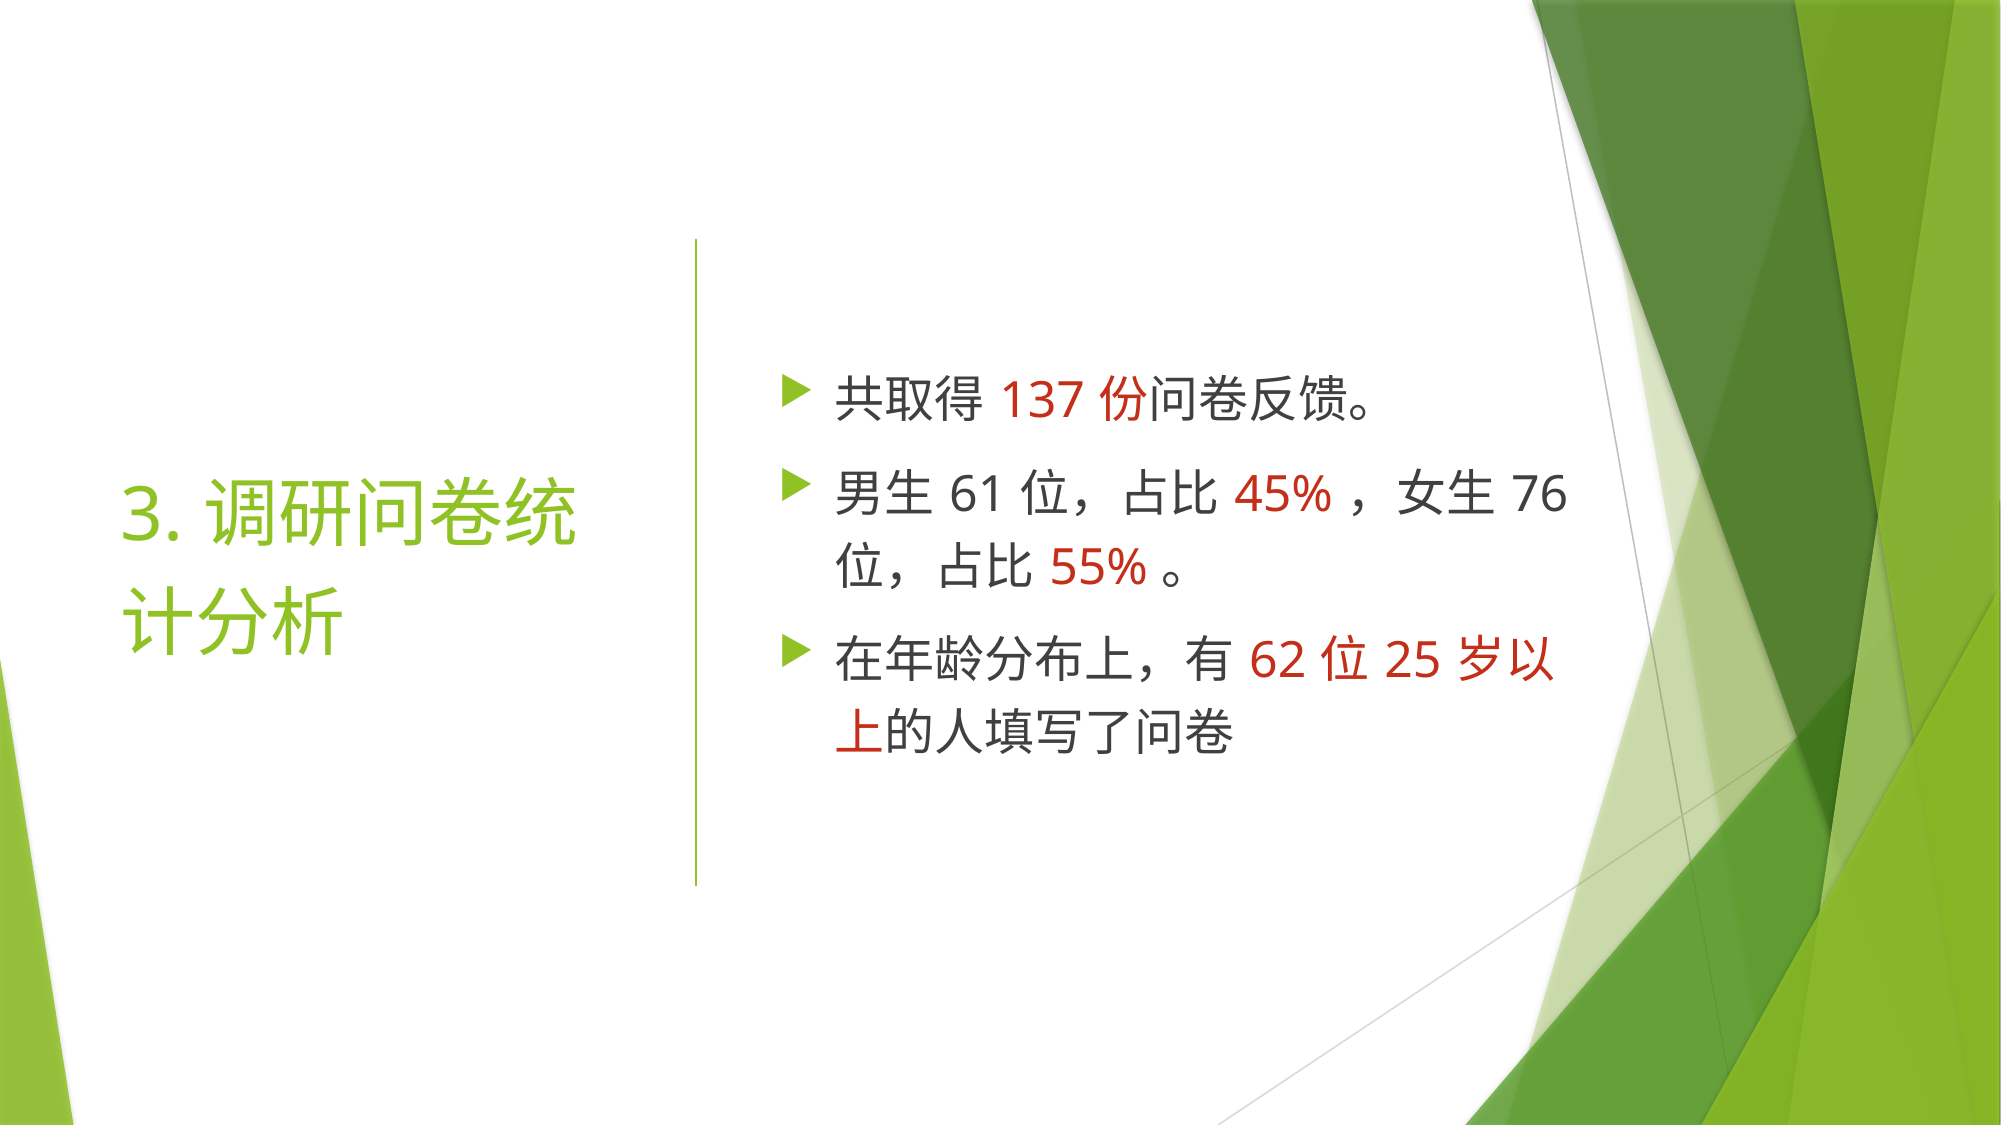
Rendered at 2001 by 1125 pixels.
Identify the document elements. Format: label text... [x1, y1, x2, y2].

title 3.调研问卷统计分析 [105, 133, 658, 991]
list 共取得137份问卷反馈。 男生61位，占比45%，女生76位，占比55%。 在年龄分布上，有62位25岁以上的人填写了问卷 [763, 133, 1610, 991]
